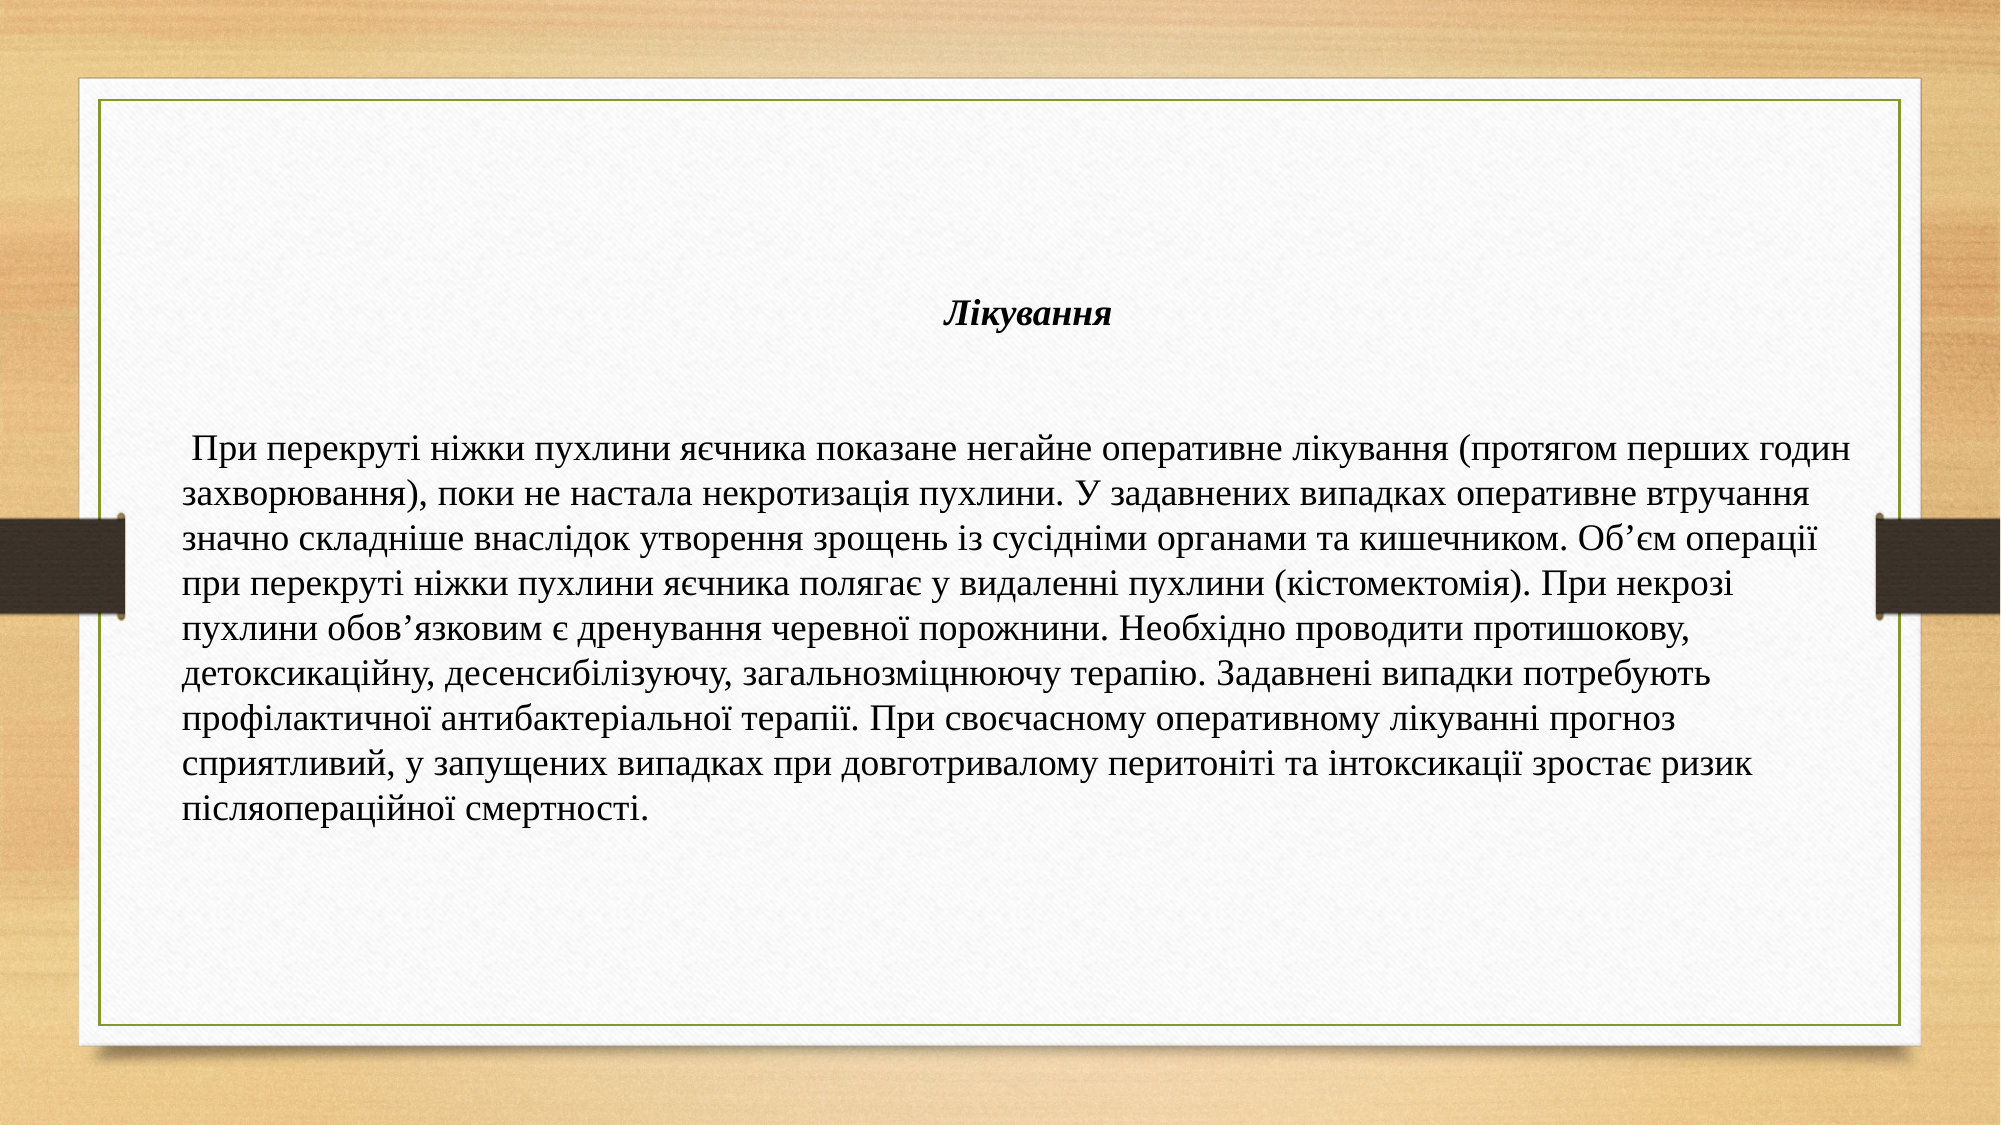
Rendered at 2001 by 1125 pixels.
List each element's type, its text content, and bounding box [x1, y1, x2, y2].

picture [0, 0, 2001, 1125]
text_box Лікування При перекруті ніжки пухлини яєчника показане негайне оперативне лікування (протягом перших годин захворювання), поки не настала некротизація пухлини. У задавнених випадках оперативне втручання значно складніше внаслідок утворення зрощень із сусідніми органами та кишечником. Об’єм операції при перекруті ніжки пухлини яєчника полягає у видаленні пухлини (кістомектомія). При некрозі пухлини обов’язковим є дренування черевної порожнини. Необхідно проводити протишокову, детоксикаційну, десенсибілізуючу, загальнозміцнюючу терапію. Задавнені випадки потребують профілактичної антибактеріальної терапії. При своєчасному оперативному лікуванні прогноз сприятливий, у запущених випадках при довготривалому перитоніті та інтоксикації зростає ризик післяопераційної смертності. [167, 280, 1891, 836]
